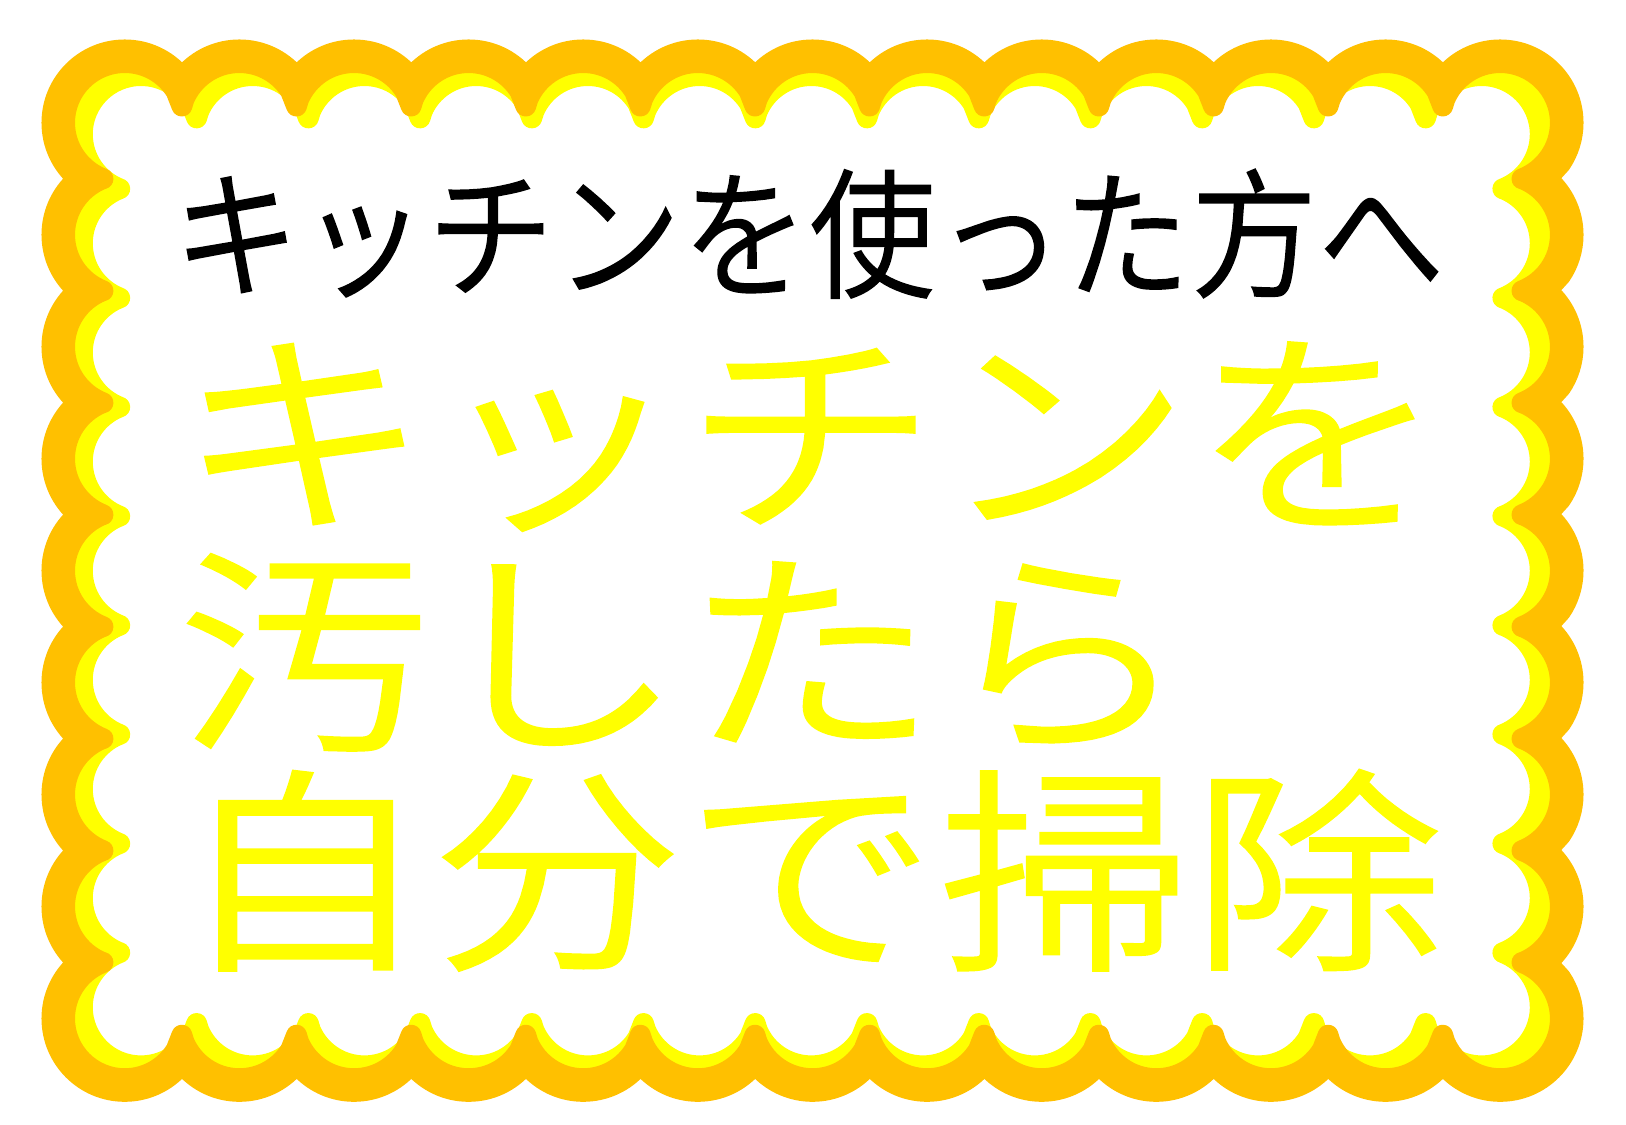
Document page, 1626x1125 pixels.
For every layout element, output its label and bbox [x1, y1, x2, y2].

text_box [988, 1021, 1097, 1076]
text_box [525, 1021, 985, 1076]
text_box [1343, 1021, 1437, 1076]
text_box [186, 1021, 286, 1076]
text_box [1106, 1021, 1210, 1076]
text_box [413, 65, 520, 121]
text_box [49, 47, 1576, 1094]
text_box [67, 176, 122, 964]
text_box [526, 65, 985, 121]
text_box [1224, 65, 1324, 121]
text_box [300, 65, 403, 121]
text_box [1106, 65, 1210, 121]
text_box [186, 65, 285, 121]
text_box [1225, 1021, 1324, 1076]
text_box [413, 1021, 520, 1076]
text_box [300, 1021, 403, 1076]
text_box [1342, 65, 1437, 121]
text_box [1459, 65, 1555, 1076]
text_box [68, 965, 168, 1076]
text_box [68, 65, 167, 176]
text_box [988, 65, 1097, 121]
